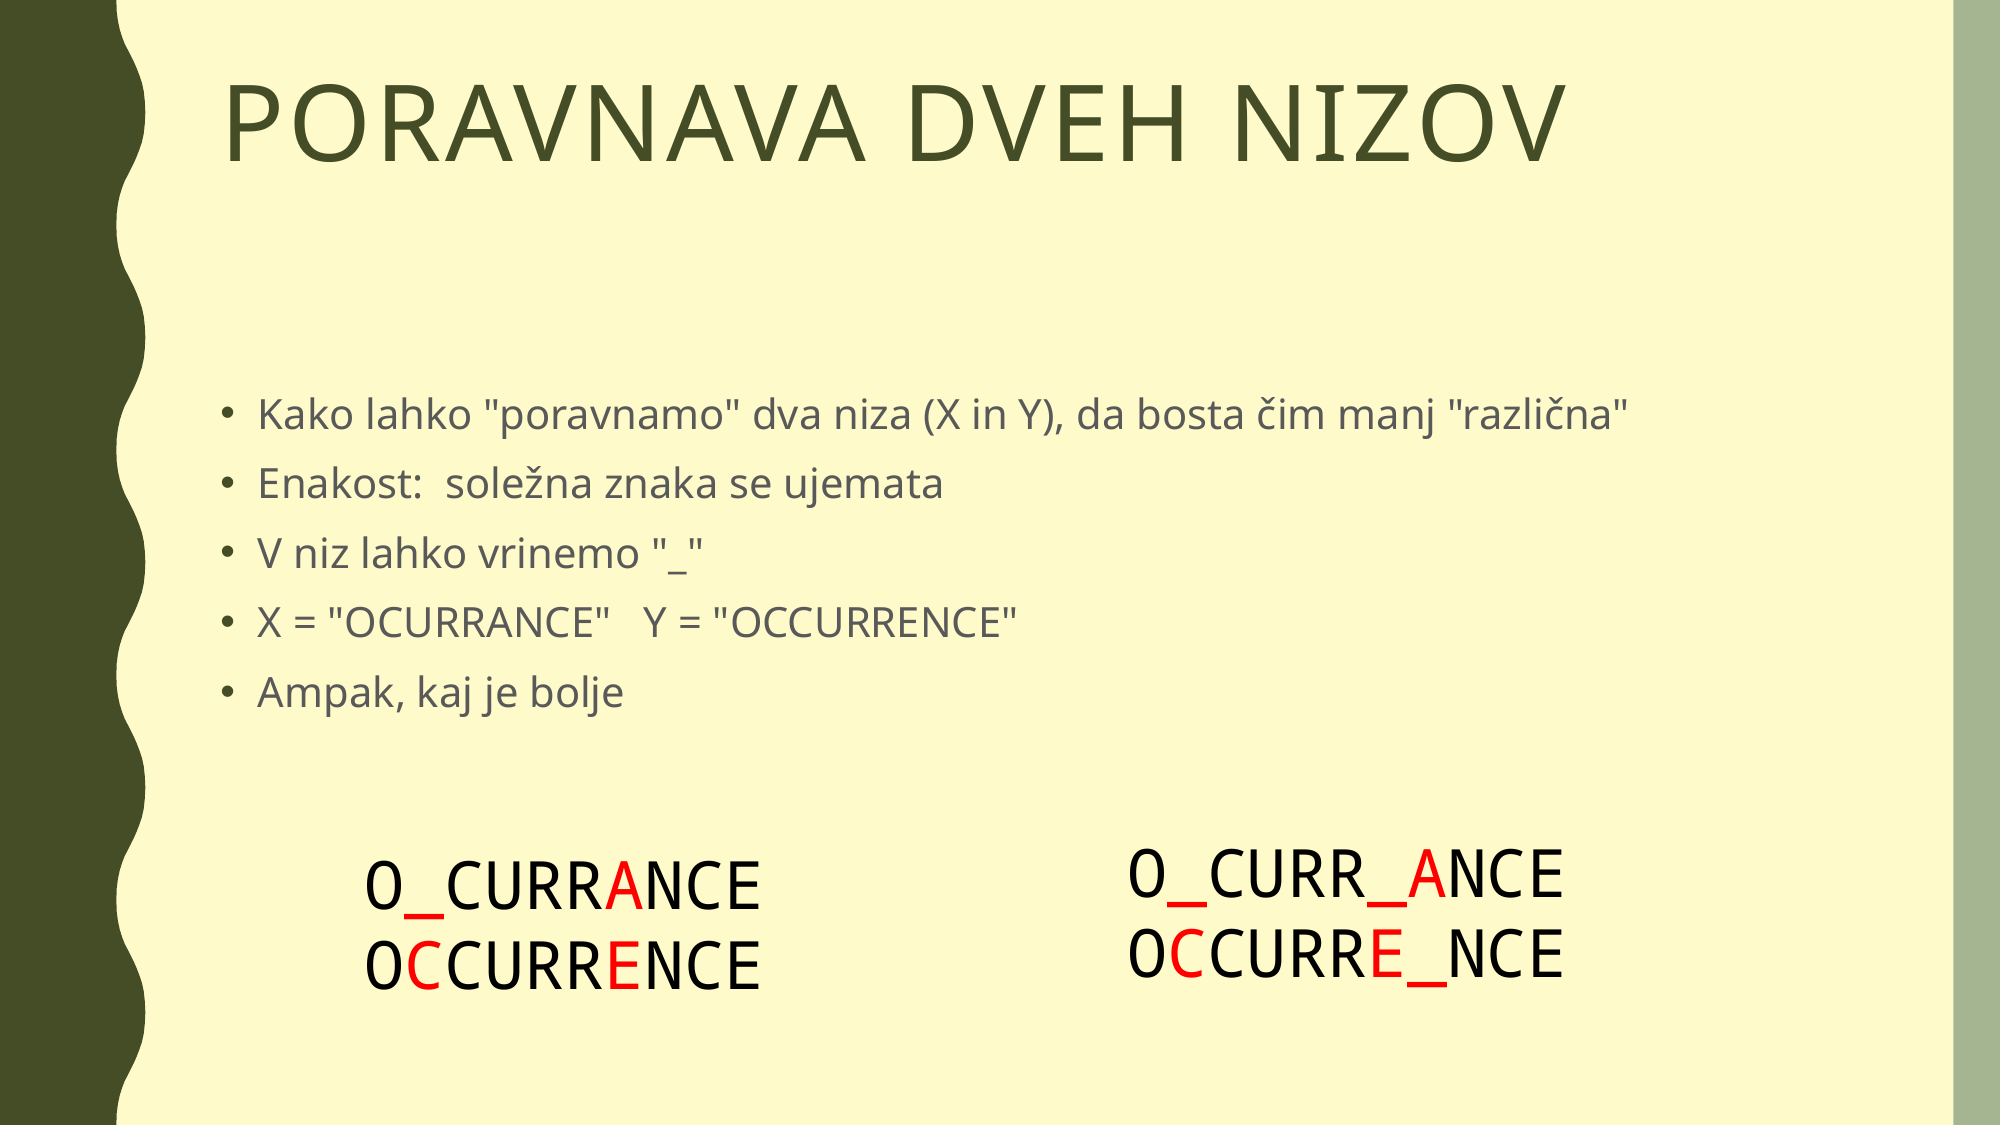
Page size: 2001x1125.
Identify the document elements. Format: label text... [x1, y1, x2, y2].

text_box O_CURR_ANCE OCCURRE_NCE [1112, 823, 1604, 998]
text_box O_CURRANCE OCCURRENCE [349, 835, 841, 1010]
list Kako lahko "poravnamo" dva niza (X in Y), da bosta čim manj "različna" Enakost: soležna znaka se ujemata V niz lahko vrinemo "_" X = "OCURRANCE" Y = "OCCURRENCE" Ampak, kaj je bolje [205, 375, 1875, 965]
title PORAVNAVA dveh nizOV [205, 62, 1875, 308]
